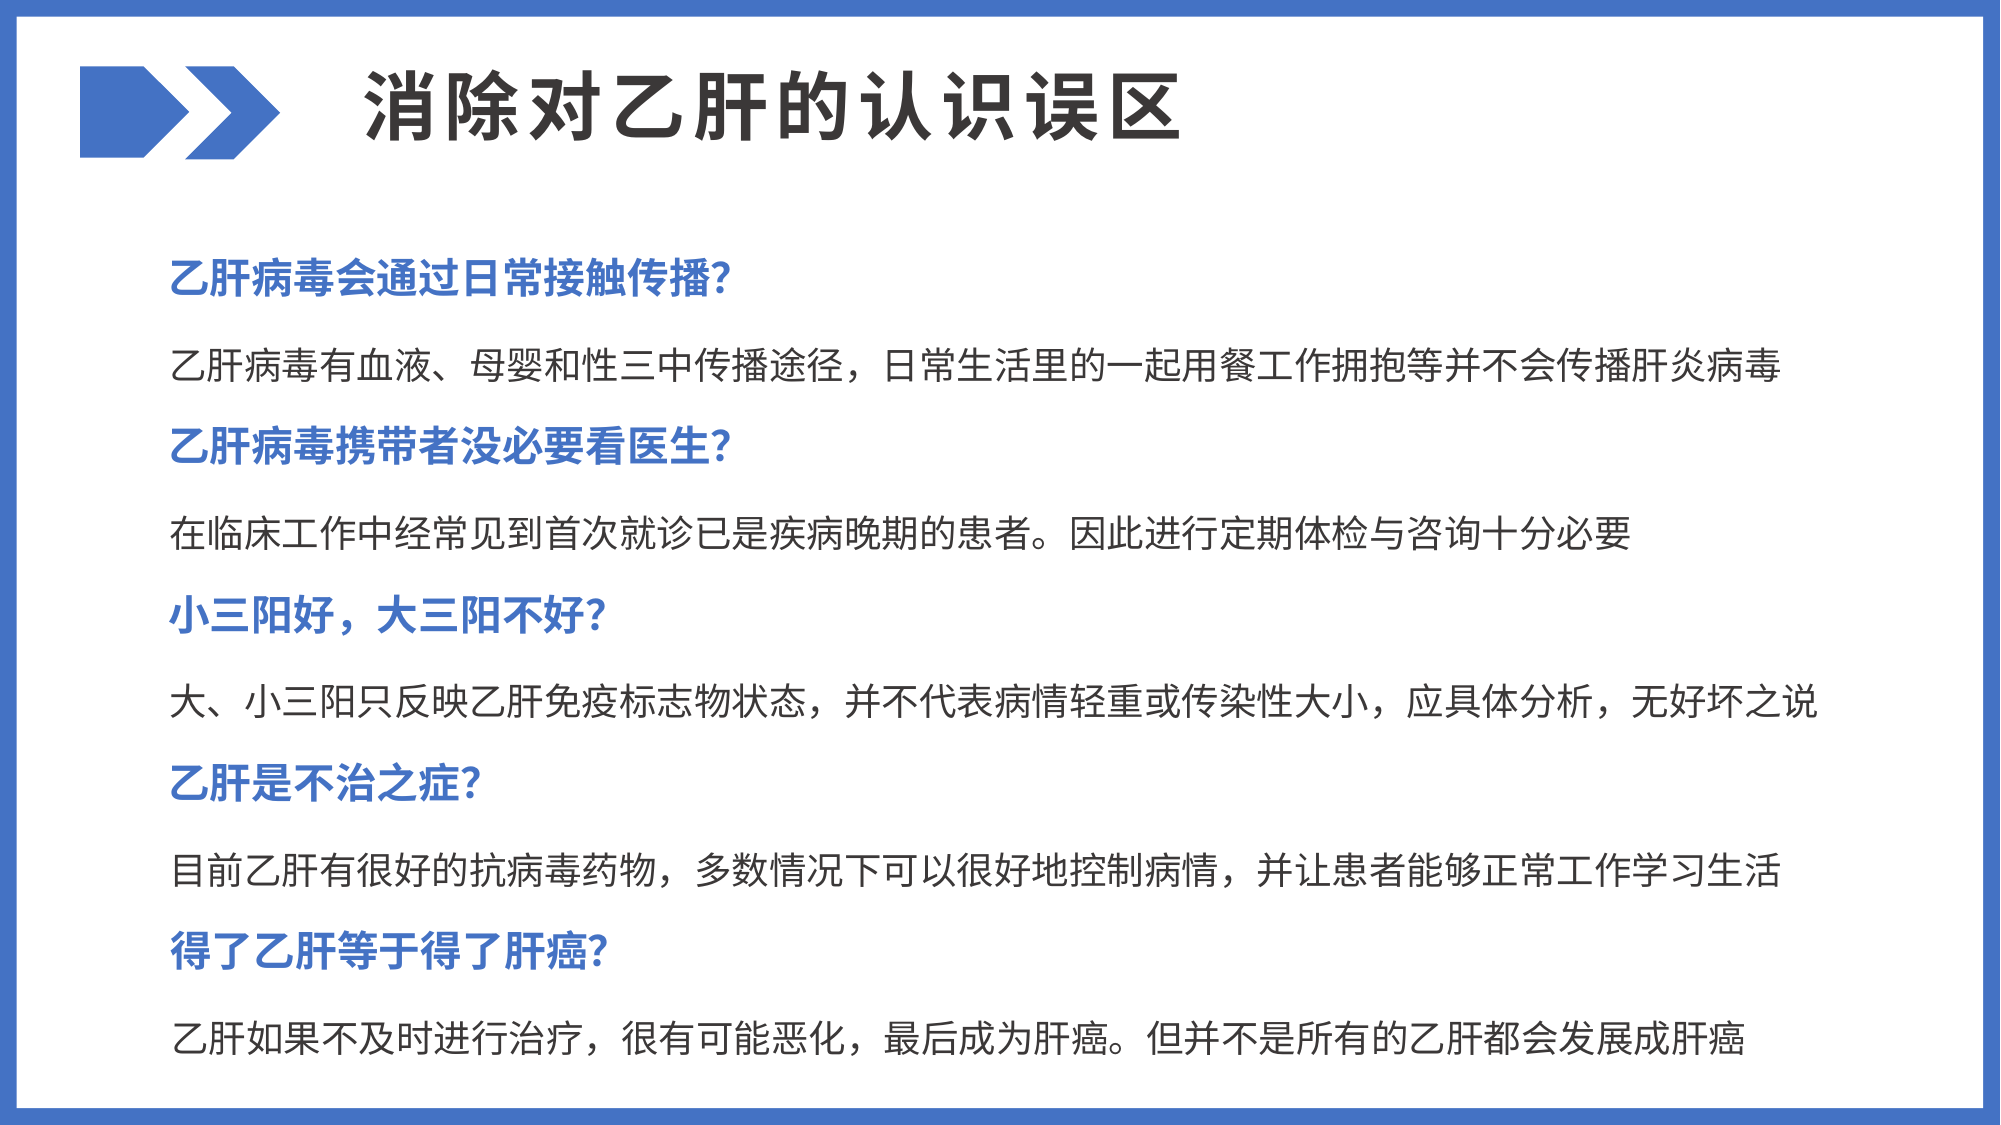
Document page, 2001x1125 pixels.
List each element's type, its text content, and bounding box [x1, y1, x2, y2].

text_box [128, 242, 1829, 389]
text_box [128, 579, 1870, 725]
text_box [128, 411, 1829, 557]
text_box 消除对乙肝的认识误区 [347, 52, 1325, 157]
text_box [130, 915, 1832, 1062]
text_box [128, 747, 1829, 894]
